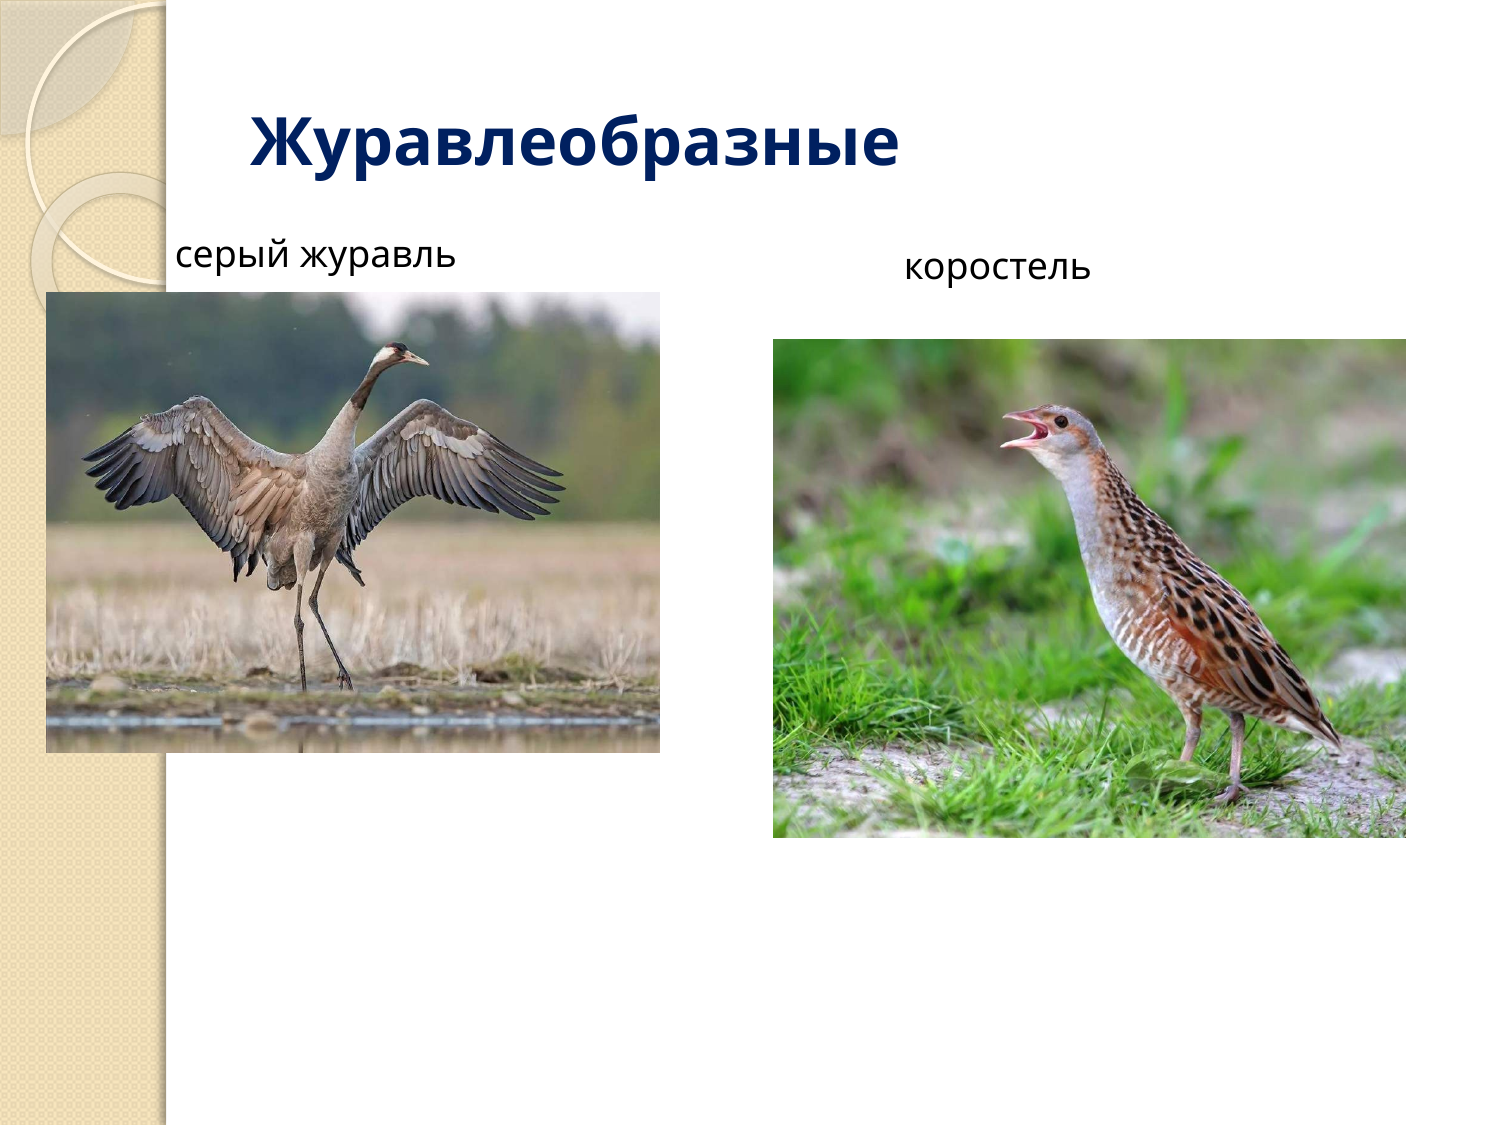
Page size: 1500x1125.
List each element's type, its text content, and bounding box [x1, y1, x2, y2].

title Журавлеобразные [235, 45, 1466, 233]
text_box серый журавль [160, 222, 472, 283]
text_box коростель [889, 234, 1107, 295]
picture [46, 292, 660, 753]
picture [773, 339, 1406, 838]
